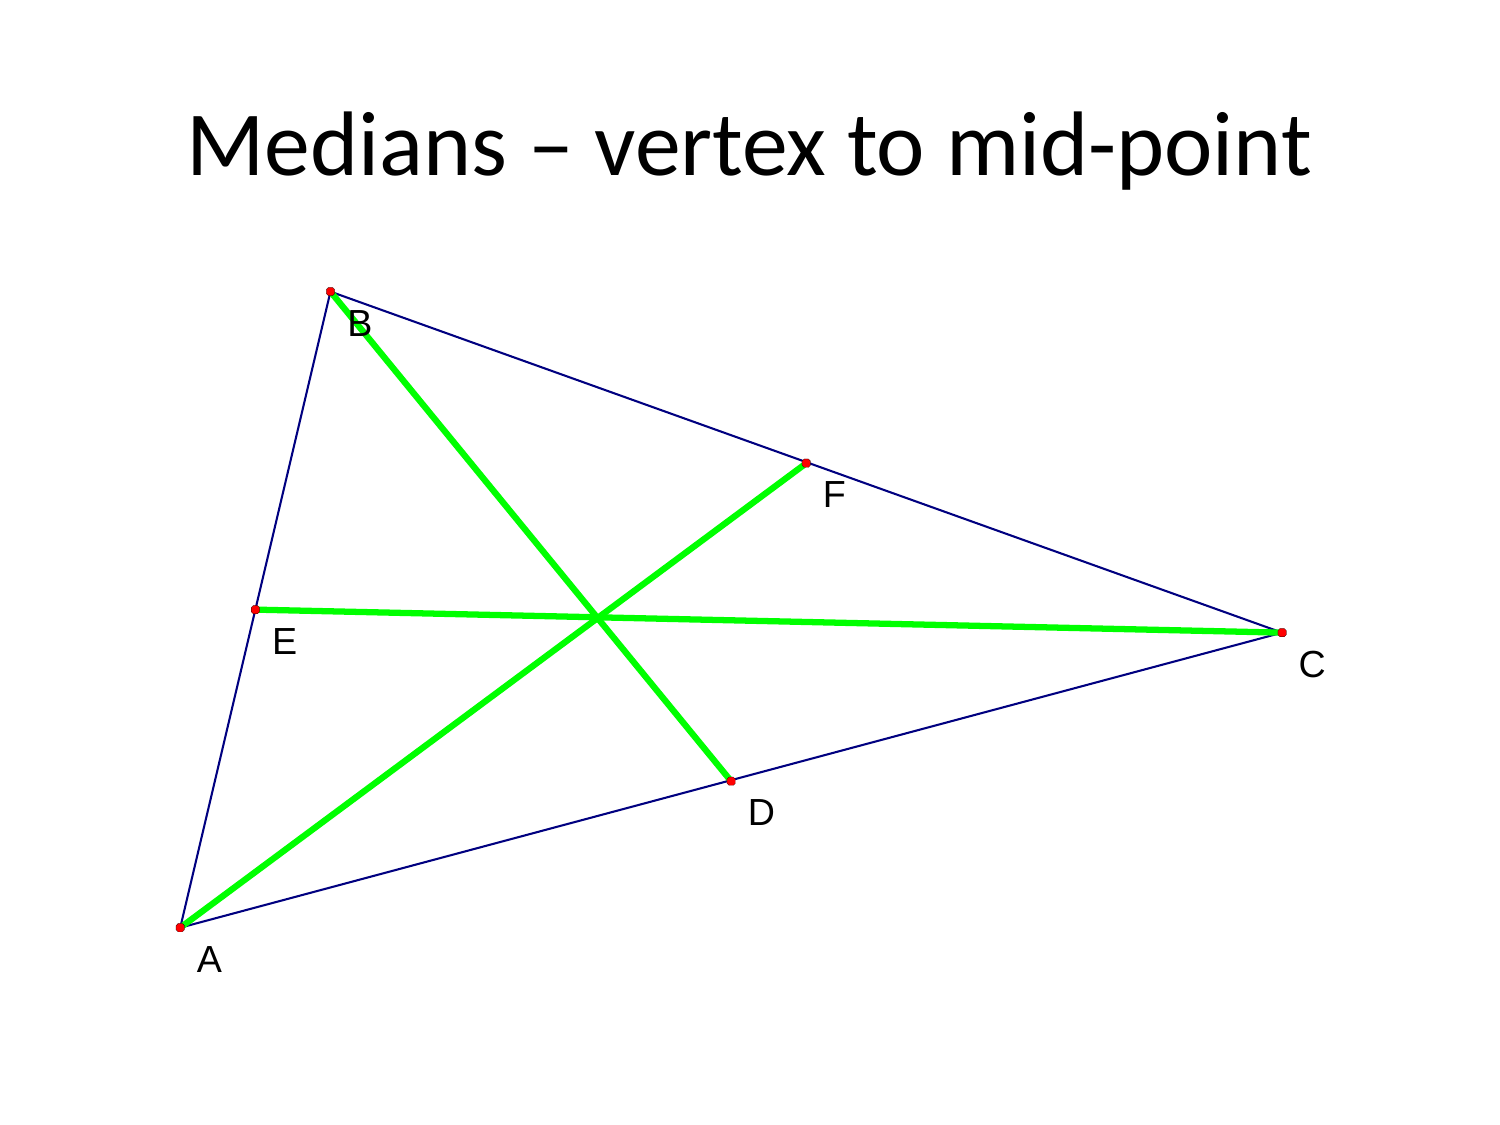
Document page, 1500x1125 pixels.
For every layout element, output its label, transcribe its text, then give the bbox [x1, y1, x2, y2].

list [152, 264, 1348, 1004]
title Medians – vertex to mid-point [75, 45, 1425, 233]
